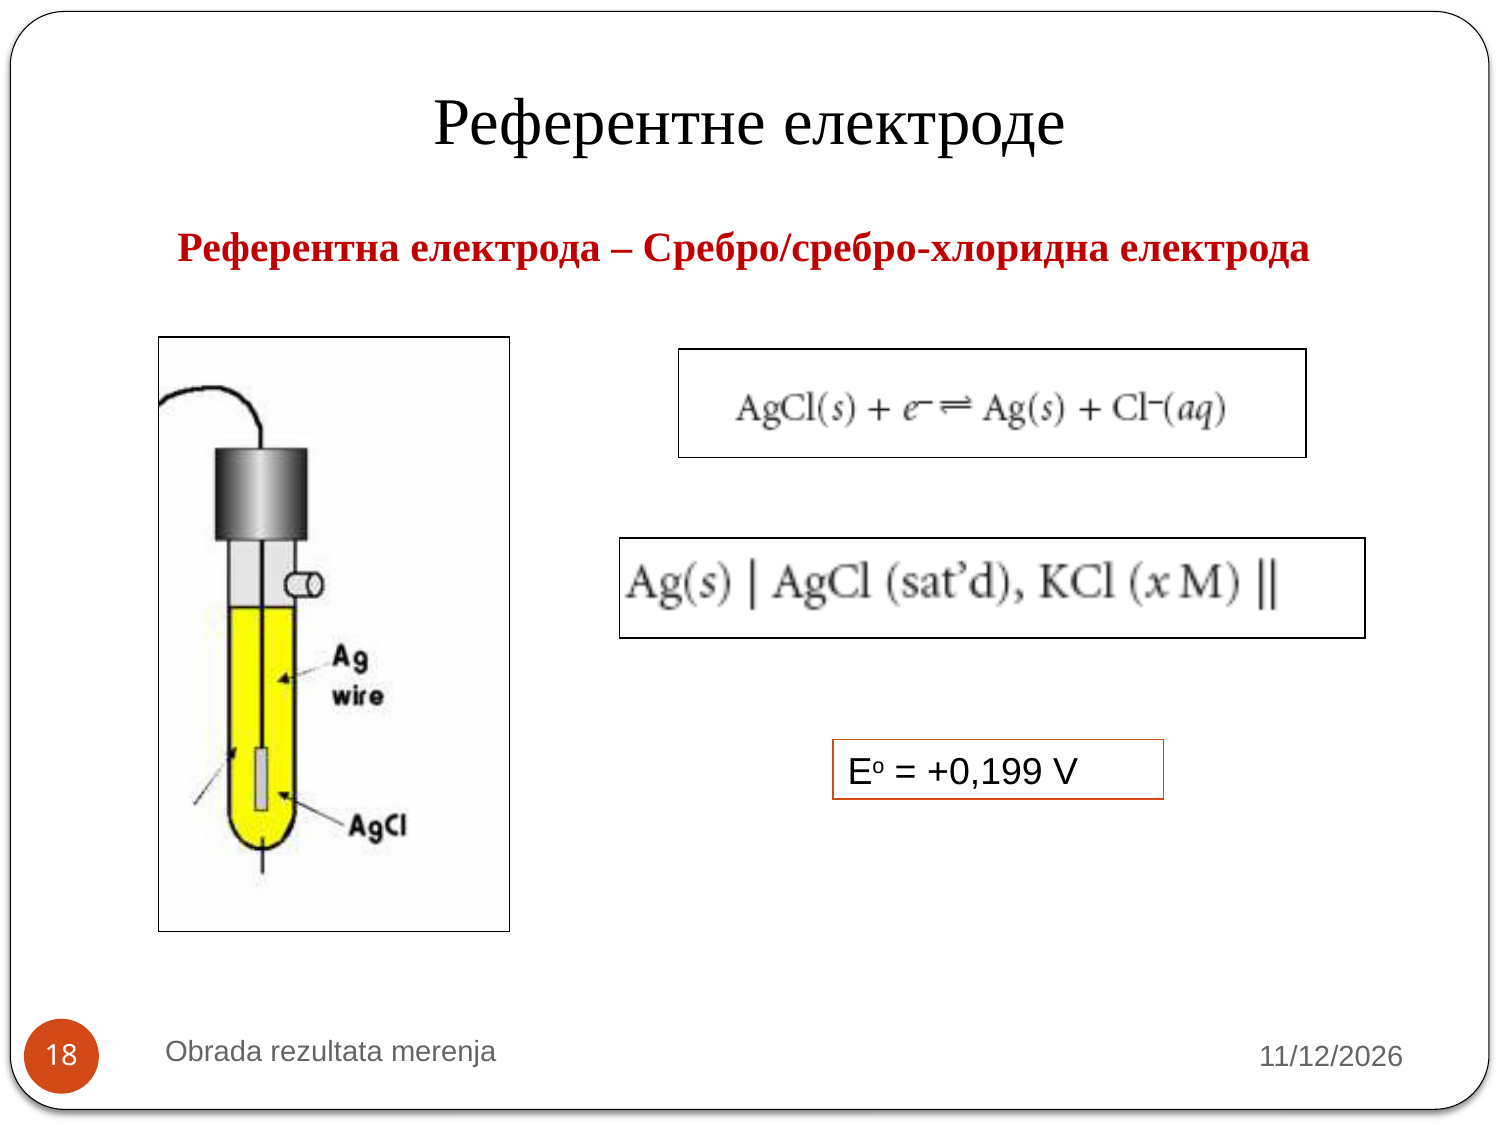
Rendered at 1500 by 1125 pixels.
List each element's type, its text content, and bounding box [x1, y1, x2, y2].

picture [678, 349, 1306, 457]
footer Obrada rezultata merenja [150, 1012, 800, 1088]
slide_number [1012, 1015, 1419, 1094]
picture [619, 538, 1365, 638]
title Референтне електроде [74, 49, 1426, 173]
picture [159, 337, 509, 932]
text_box Eo = +0,199 V [832, 739, 1164, 800]
slide_number 18 [23, 1018, 99, 1094]
text_box Референтна електрода – Сребро/сребро-хлоридна електрода [88, 212, 1400, 278]
